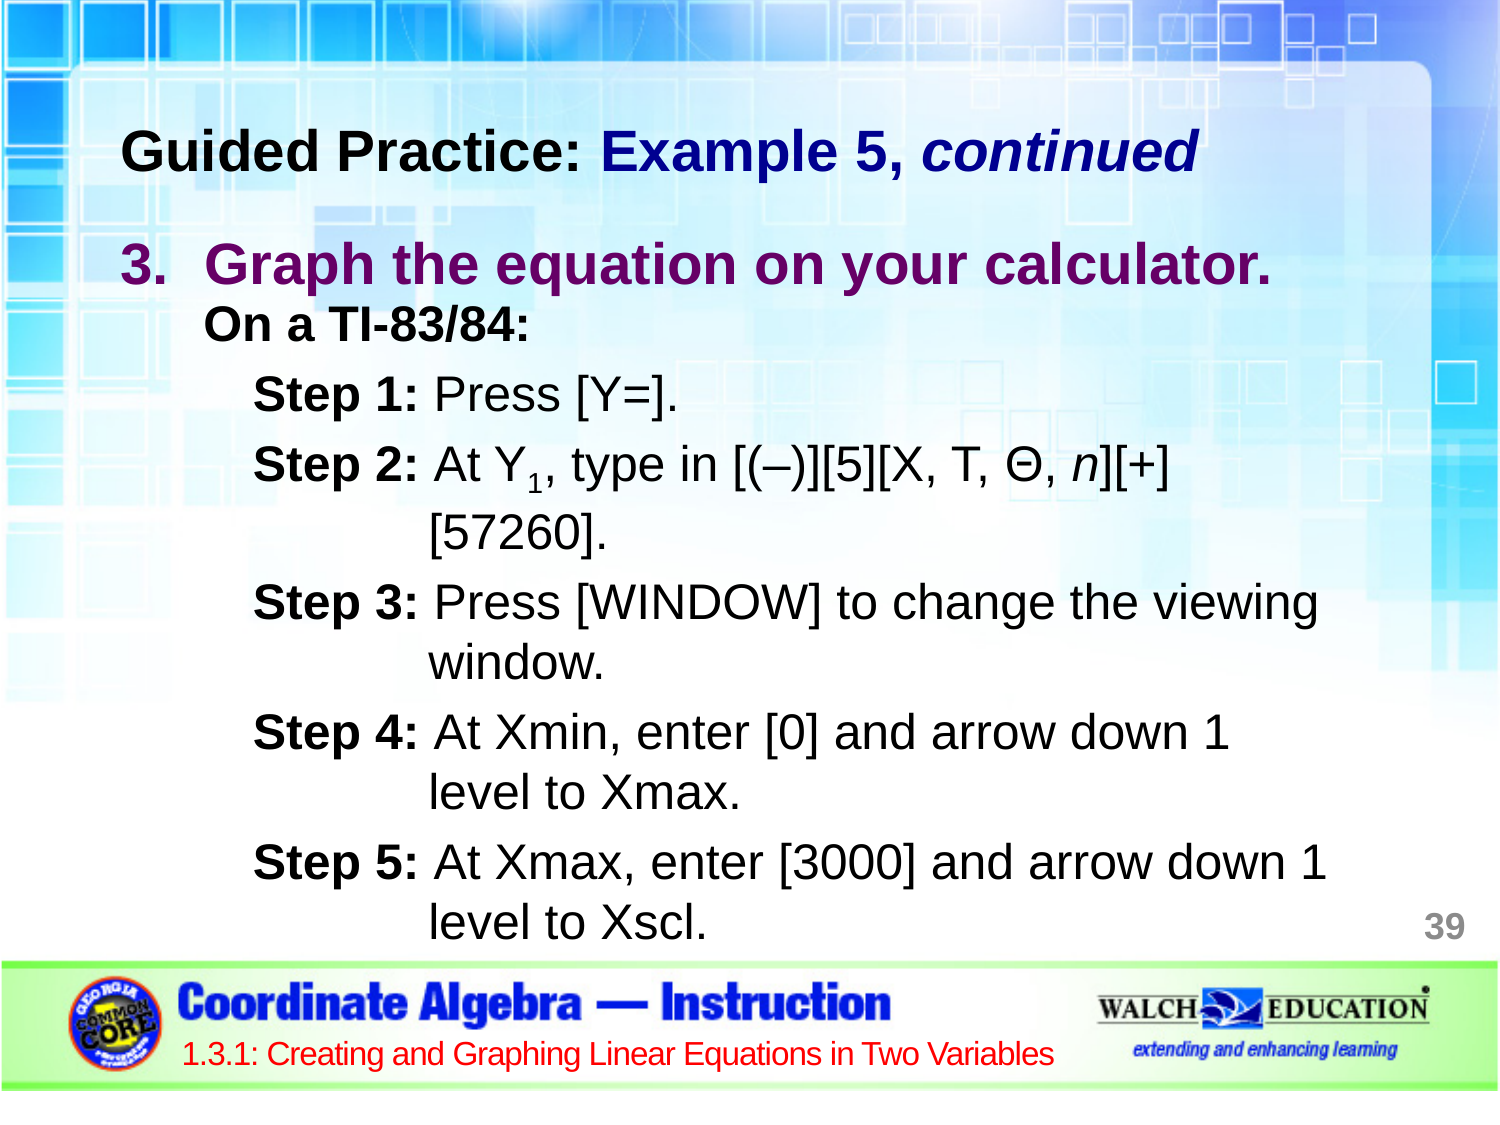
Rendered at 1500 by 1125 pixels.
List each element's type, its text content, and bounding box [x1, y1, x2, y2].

slide_number 39 [1361, 901, 1481, 949]
subtitle Guided Practice: Example 5, continued Graph the equation on your calculator. [105, 105, 1348, 925]
list 1.3.1: Creating and Graphing Linear Equations in Two Variables [166, 1024, 1186, 1074]
picture [1, 0, 1500, 1091]
text_box On a TI-83/84: Step 1: Press [Y=]. Step 2: At Y1, type in [(–)][5][X, T, Θ, n][+][57260]. Step 3: Press [WINDOW] to change the viewing window. Step 4: At Xmin, enter [0] and arrow down 1 level to Xmax. Step 5: At Xmax, enter [3000] and arrow down 1 level to Xscl. [188, 283, 1348, 1010]
